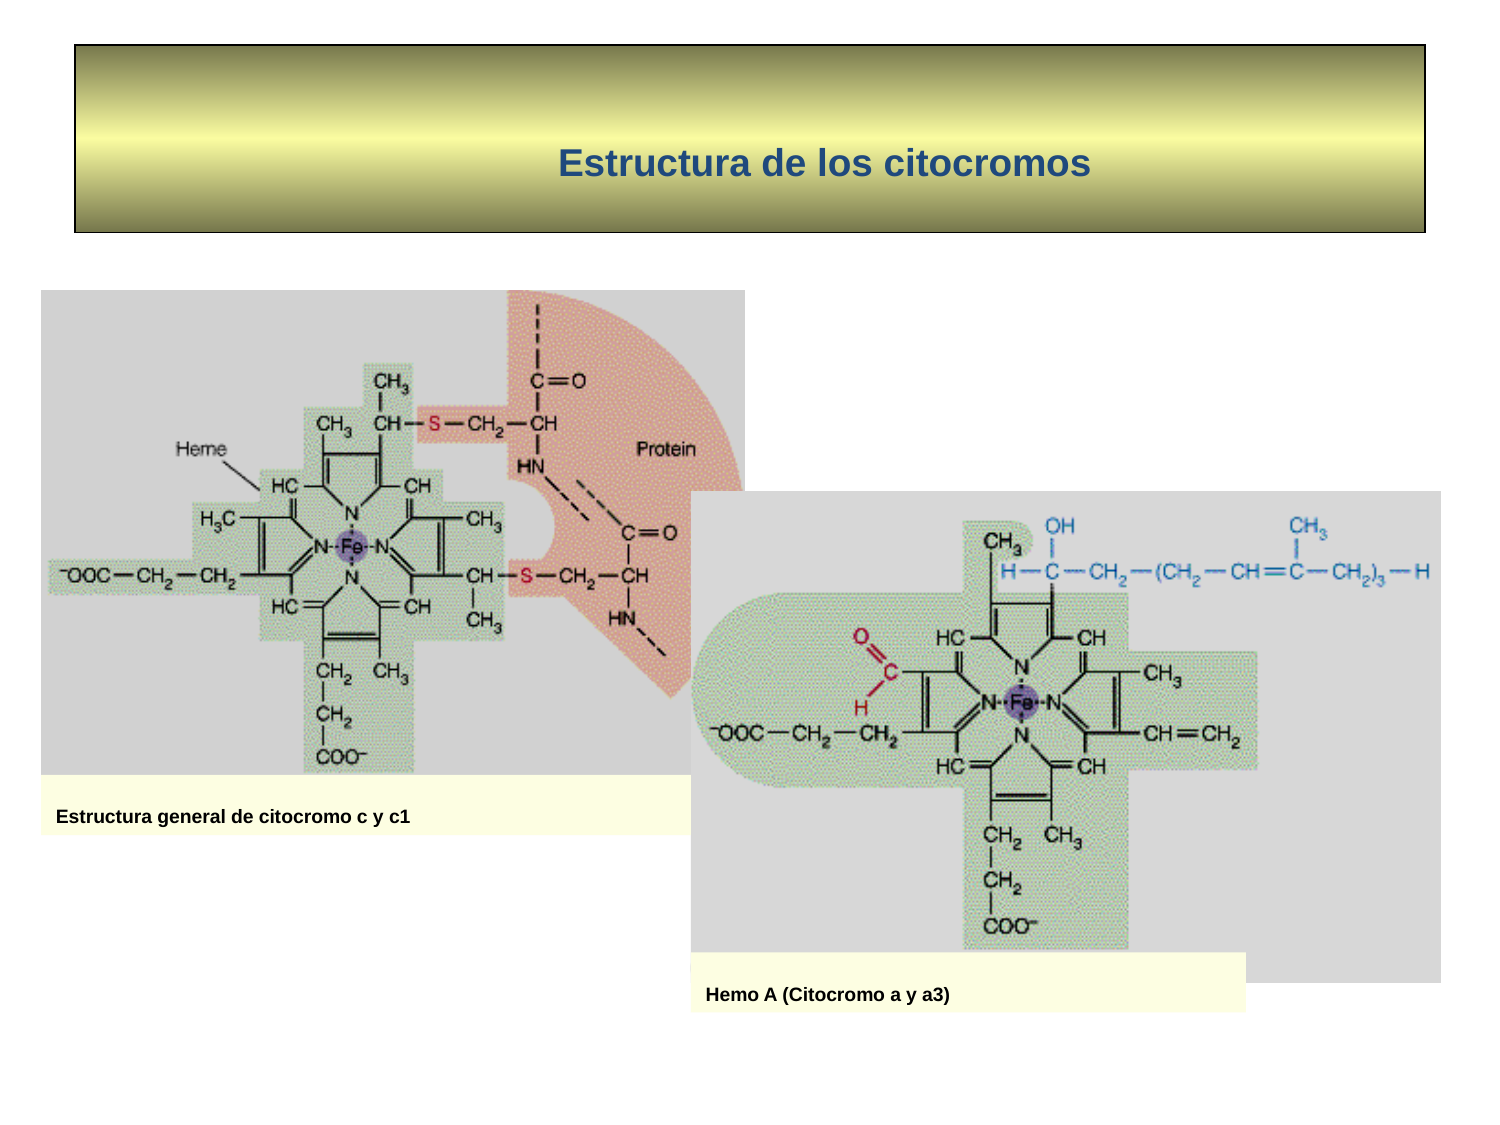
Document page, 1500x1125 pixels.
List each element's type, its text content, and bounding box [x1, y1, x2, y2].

text_box Estructura de los citocromos [74, 45, 1425, 233]
picture [40, 290, 746, 814]
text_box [690, 491, 1442, 1008]
text_box Estructura general de citocromo c y c1 [41, 821, 685, 836]
